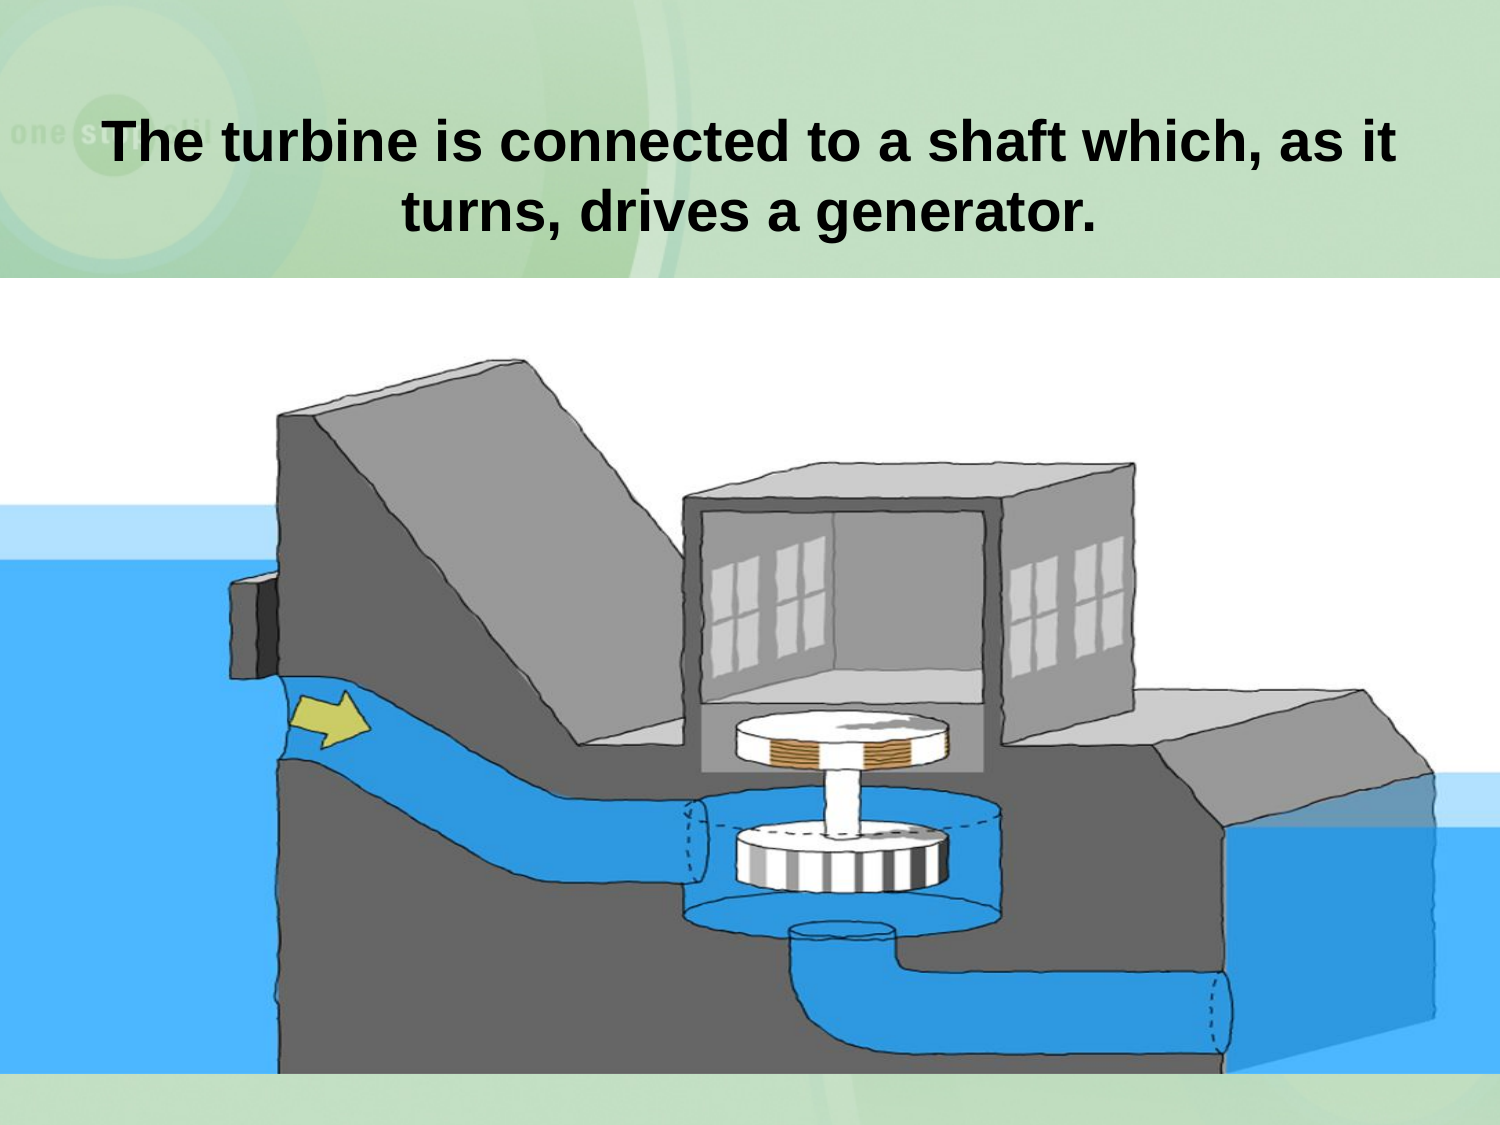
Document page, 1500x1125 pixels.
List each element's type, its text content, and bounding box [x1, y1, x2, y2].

title The turbine is connected to a shaft which, as it turns, drives a generator. [75, 79, 1425, 268]
picture [0, 0, 1500, 1125]
